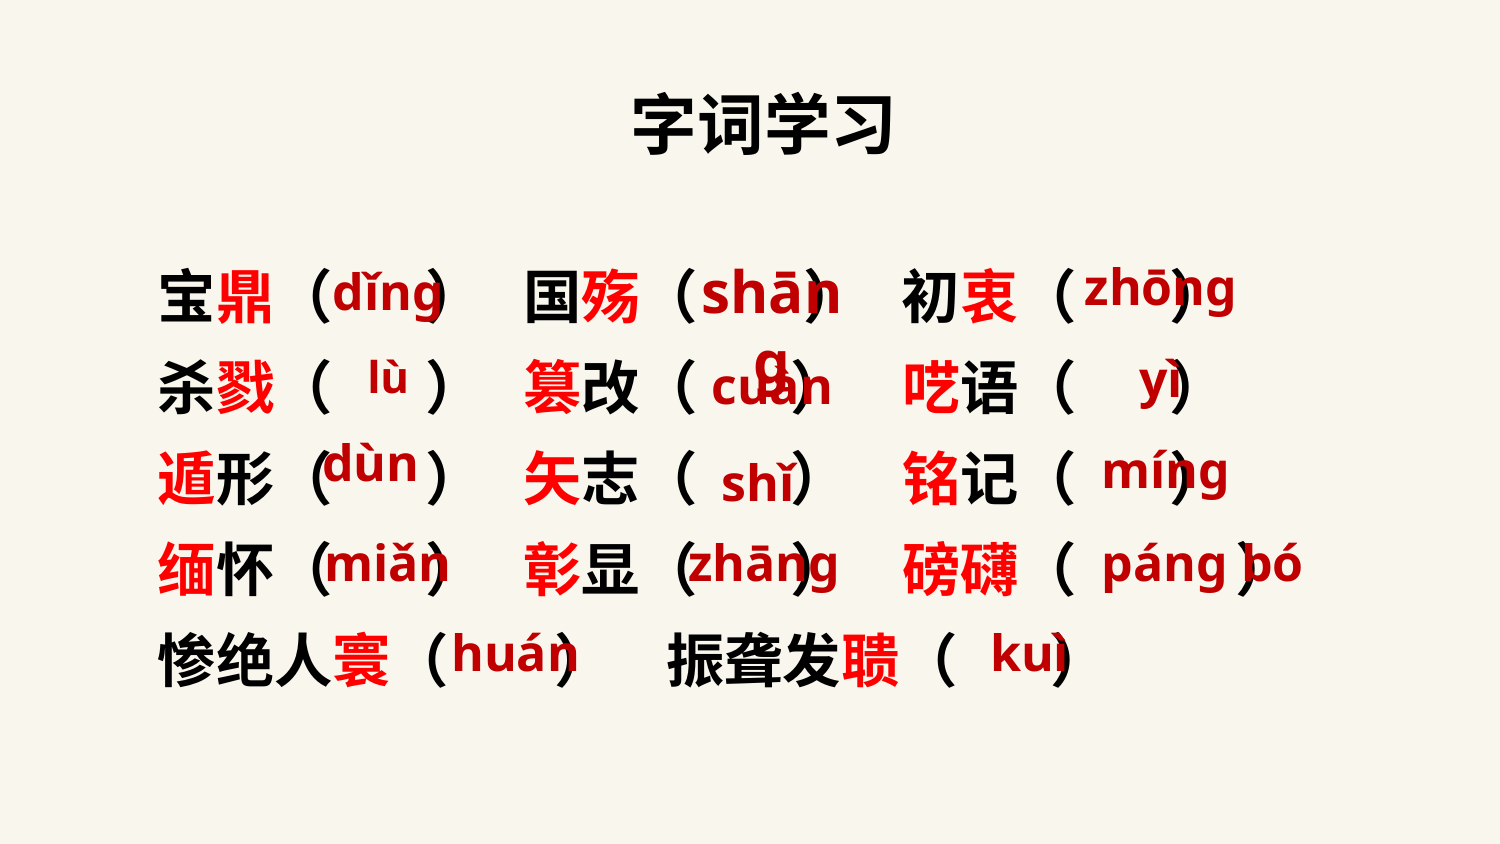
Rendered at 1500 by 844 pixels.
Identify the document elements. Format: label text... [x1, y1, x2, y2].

text_box yì [1091, 341, 1231, 414]
text_box 宝鼎（ ） 国殇（ ） 初衷（ ） 杀戮（ ） 篡改（ ） 呓语（ ） 遁形（ ） 矢志（ ） 铭记（ ） 缅怀（ ） 彰显（ ） 磅礴（ ） 惨绝人寰（ ） 振聋发聩（ ） [146, 233, 1355, 700]
text_box shānɡ [679, 249, 865, 349]
text_box lù [325, 343, 452, 408]
text_box cuàn [679, 349, 865, 421]
text_box zhōnɡ [1069, 249, 1254, 321]
text_box dùn [278, 425, 463, 498]
text_box miǎn [296, 526, 481, 598]
text_box dǐnɡ [313, 254, 463, 326]
text_box zhānɡ [672, 526, 857, 598]
text_box shǐ [665, 445, 851, 517]
text_box mínɡ [1073, 432, 1258, 505]
text_box kuì [937, 616, 1122, 688]
text_box pánɡ bó [1050, 526, 1355, 598]
text_box 字词学习 [619, 77, 910, 169]
text_box huán [423, 616, 608, 688]
